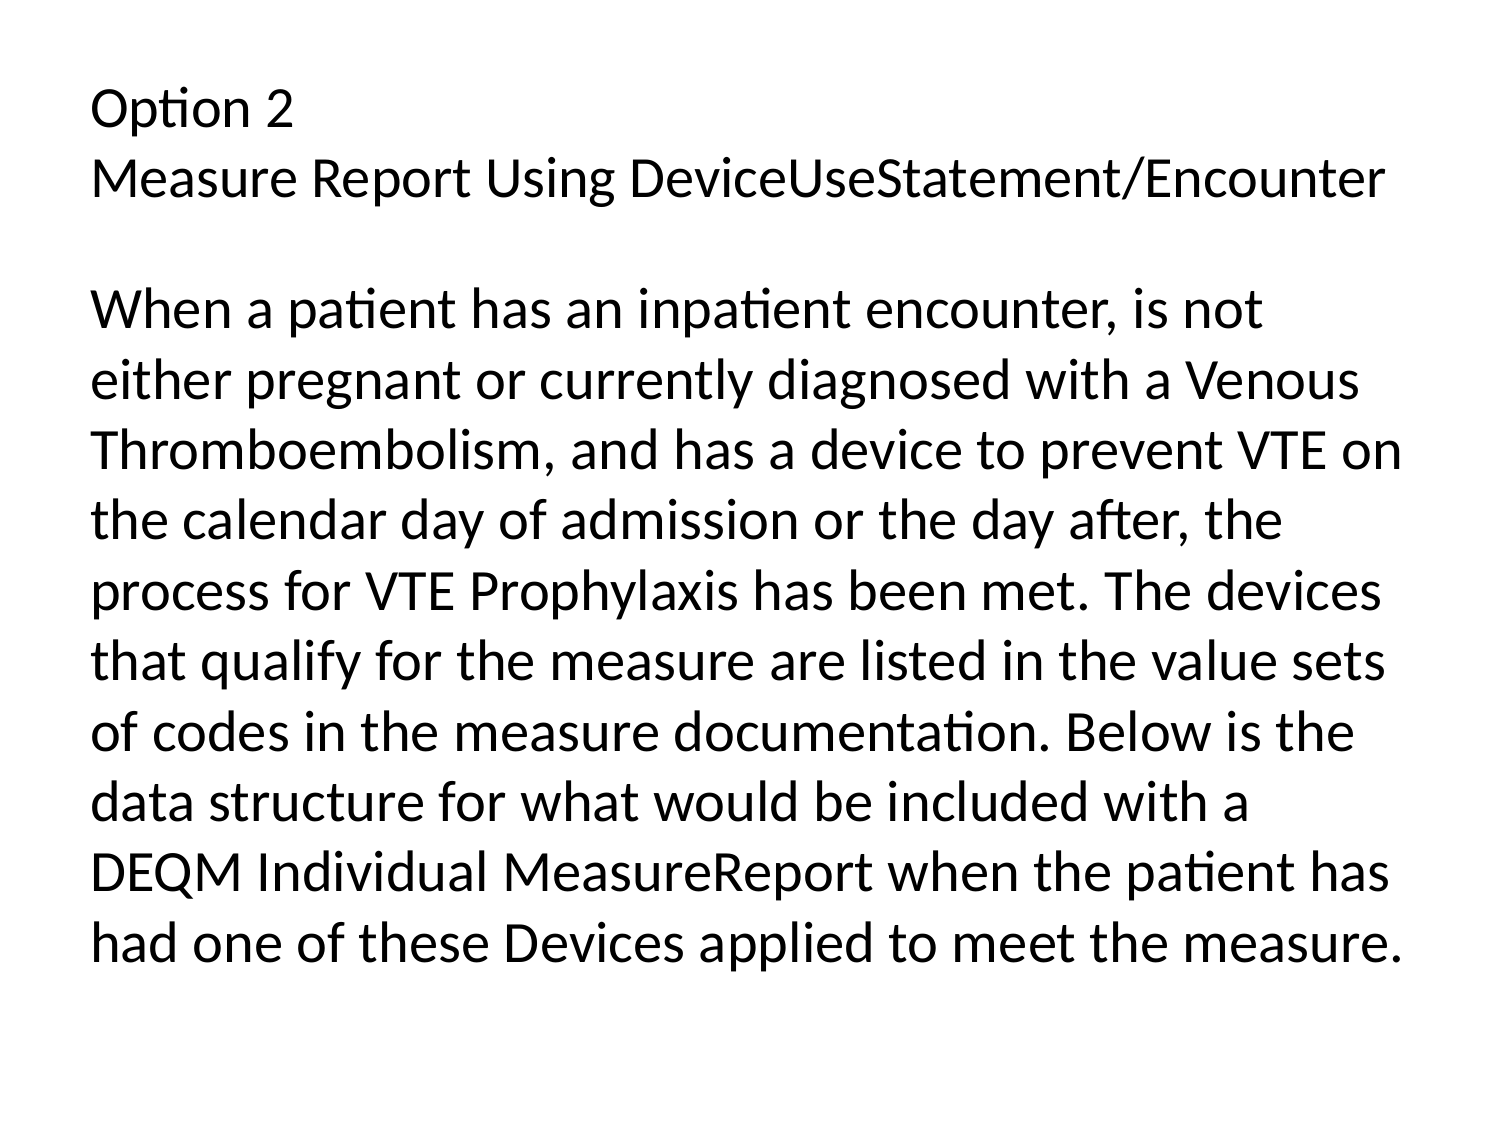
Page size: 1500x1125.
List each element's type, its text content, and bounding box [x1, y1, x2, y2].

title Option 2 Measure Report Using DeviceUseStatement/Encounter [75, 45, 1425, 233]
list When a patient has an inpatient encounter, is not either pregnant or currently diagnosed with a Venous Thromboembolism, and has a device to prevent VTE on the calendar day of admission or the day after, the process for VTE Prophylaxis has been met. The devices that qualify for the measure are listed in the value sets of codes in the measure documentation. Below is the data structure for what would be included with a DEQM Individual MeasureReport when the patient has had one of these Devices applied to meet the measure. [75, 262, 1425, 1005]
